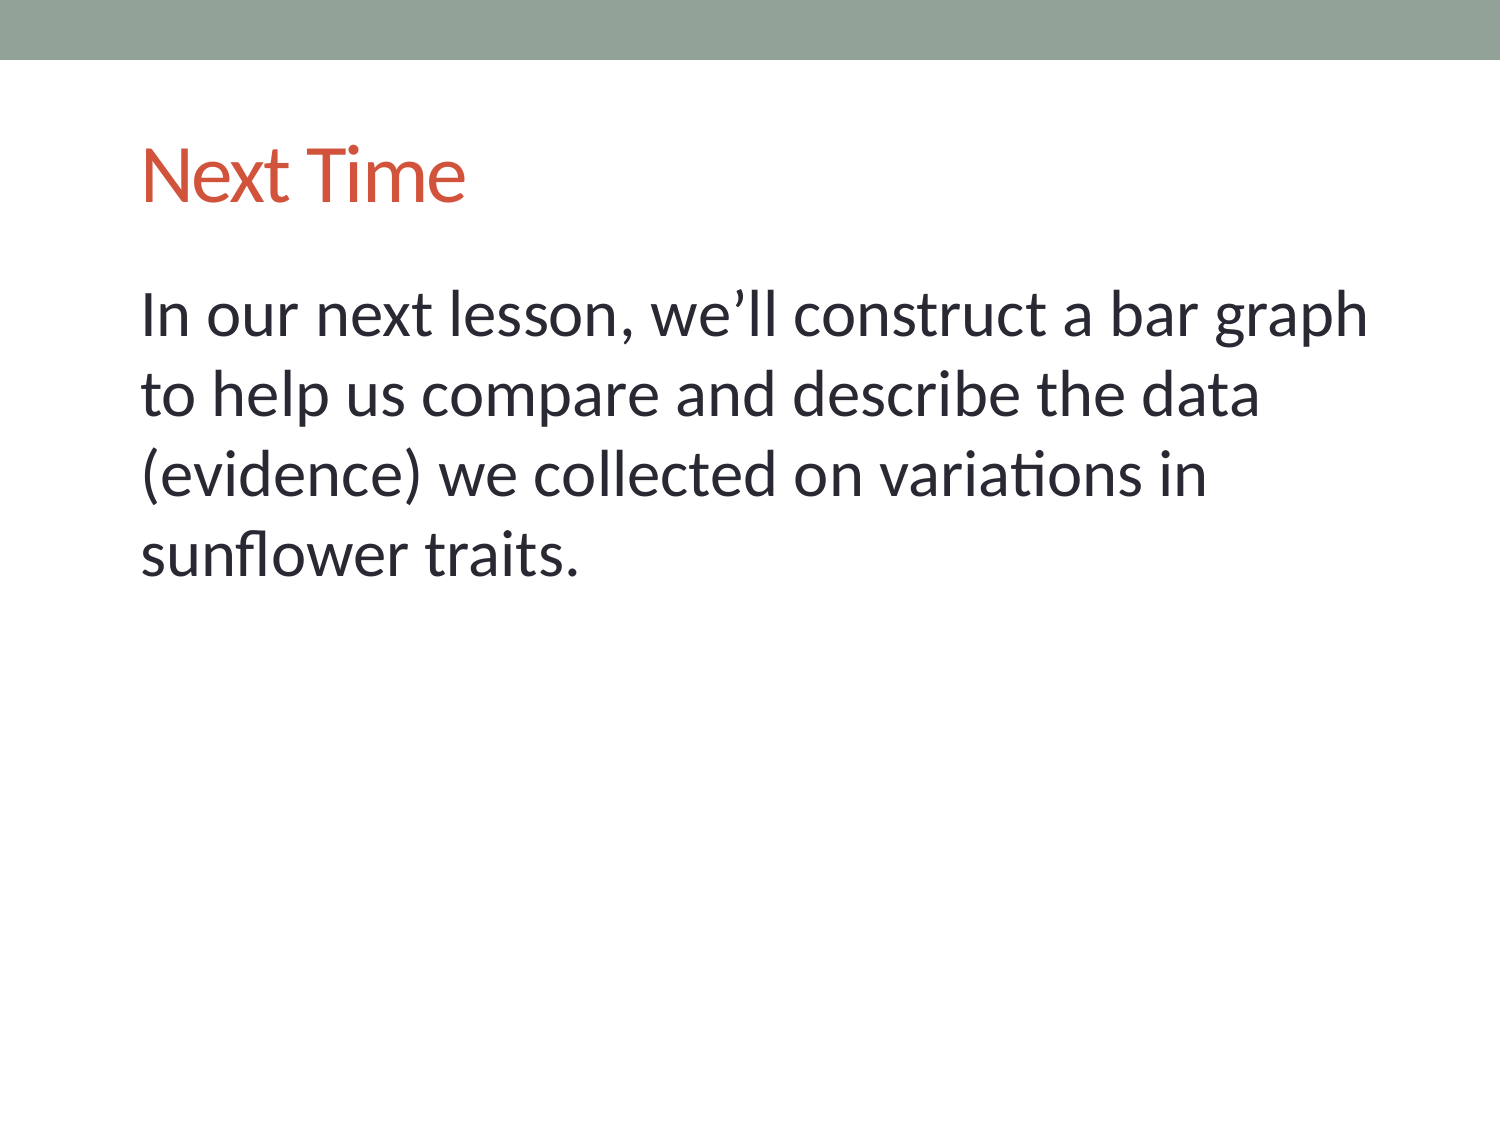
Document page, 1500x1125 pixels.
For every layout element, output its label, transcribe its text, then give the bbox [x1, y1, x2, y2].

title Next Time [125, 87, 1425, 250]
list In our next lesson, we’ll construct a bar graph to help us compare and describe the data (evidence) we collected on variations in sunflower traits. [125, 262, 1413, 1063]
